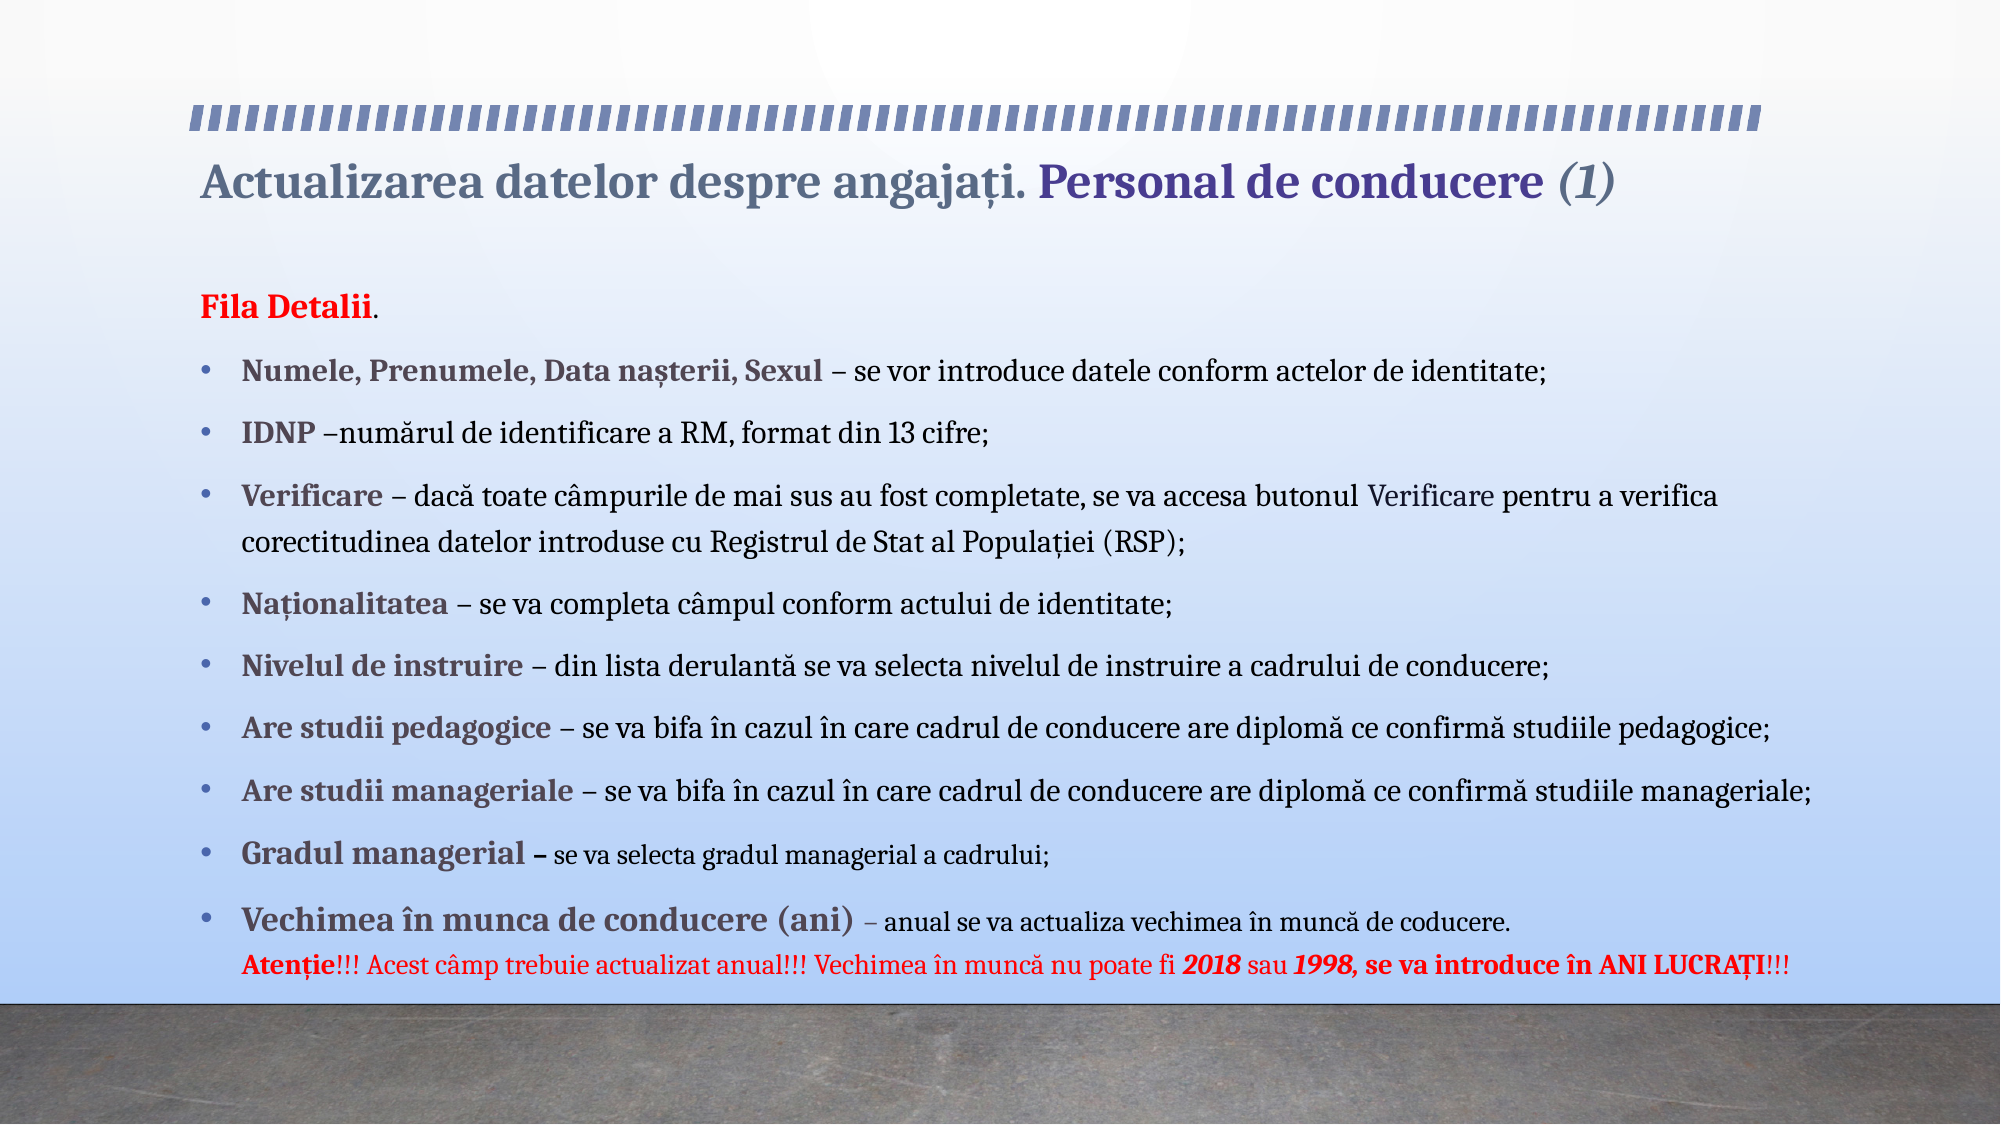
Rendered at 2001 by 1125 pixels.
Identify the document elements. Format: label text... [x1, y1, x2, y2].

list Fila Detalii. Numele, Prenumele, Data nașterii, Sexul – se vor introduce datele conform actelor de identitate; IDNP –numărul de identificare a RM, format din 13 cifre; Verificare – dacă toate câmpurile de mai sus au fost completate, se va accesa butonul Verificare pentru a verifica corectitudinea datelor introduse cu Registrul de Stat al Populației (RSP); Naționalitatea – se va completa câmpul conform actului de identitate; Nivelul de instruire – din lista derulantă se va selecta nivelul de instruire a cadrului de conducere; Are studii pedagogice – se va bifa în cazul în care cadrul de conducere are diplomă ce confirmă studiile pedagogice; Are studii manageriale – se va bifa în cazul în care cadrul de conducere are diplomă ce confirmă studiile manageriale; Gradul managerial – se va selecta gradul managerial a cadrului; Vechimea în munca de conducere (ani) – anual se va actualiza vechimea în muncă de coducere. Atenție!!! Acest câmp trebuie actualizat anual!!! Vechimea în muncă nu poate fi 2018 sau 1998, se va introduce în ANI LUCRAȚI!!! [185, 267, 1840, 1006]
picture [0, 1004, 2000, 1124]
title Actualizarea datelor despre angajați. Personal de conducere (1) [185, 148, 1815, 258]
